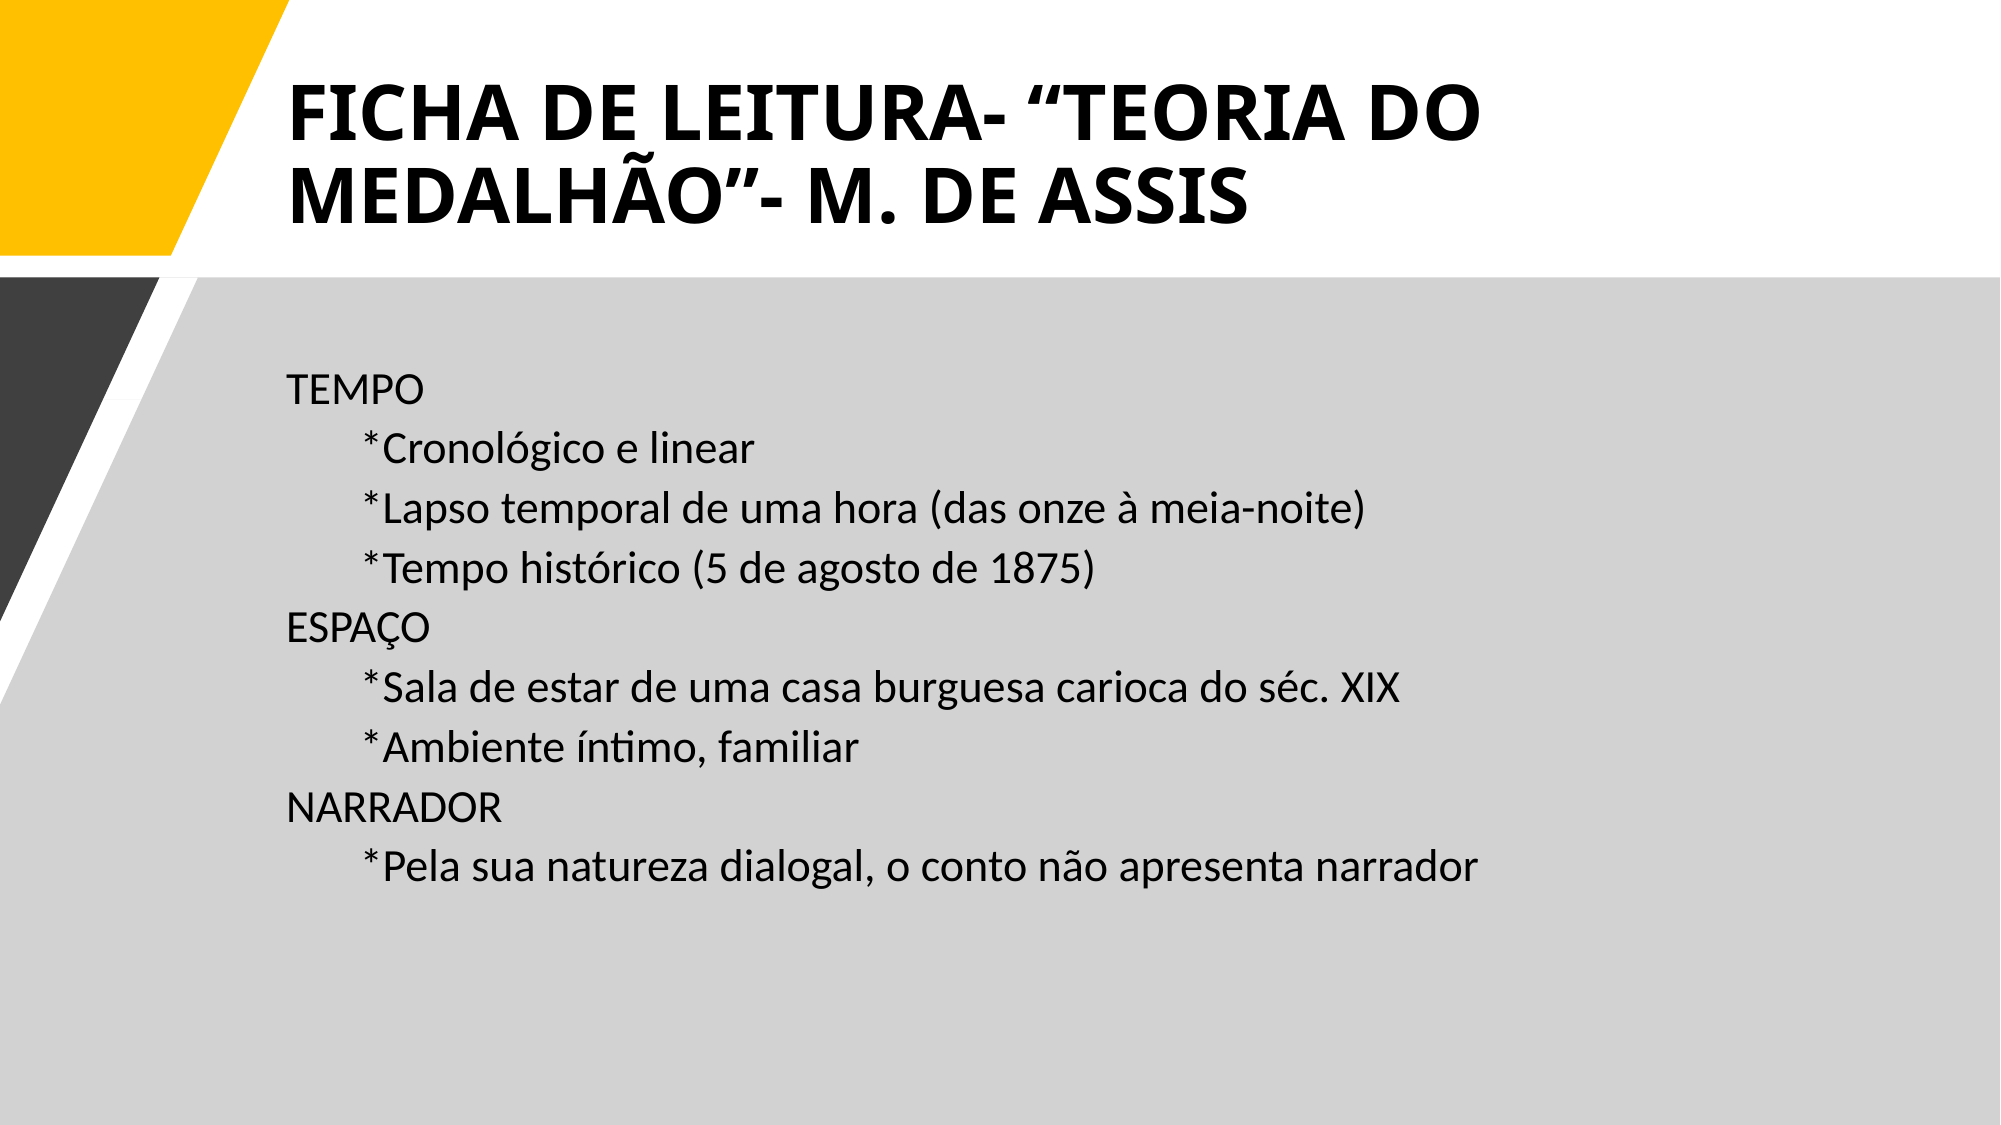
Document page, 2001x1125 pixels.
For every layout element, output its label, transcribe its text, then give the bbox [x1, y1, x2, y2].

list TEMPO *Cronológico e linear *Lapso temporal de uma hora (das onze à meia-noite) *Tempo histórico (5 de agosto de 1875) ESPAÇO *Sala de estar de uma casa burguesa carioca do séc. XIX *Ambiente íntimo, familiar NARRADOR *Pela sua natureza dialogal, o conto não apresenta narrador [271, 356, 1808, 1020]
text_box [0, 0, 291, 257]
text_box [0, 276, 162, 622]
title FICHA DE LEITURA- “TEORIA DO MEDALHÃO”- M. DE ASSIS [271, 60, 1808, 255]
text_box [0, 276, 2000, 1125]
